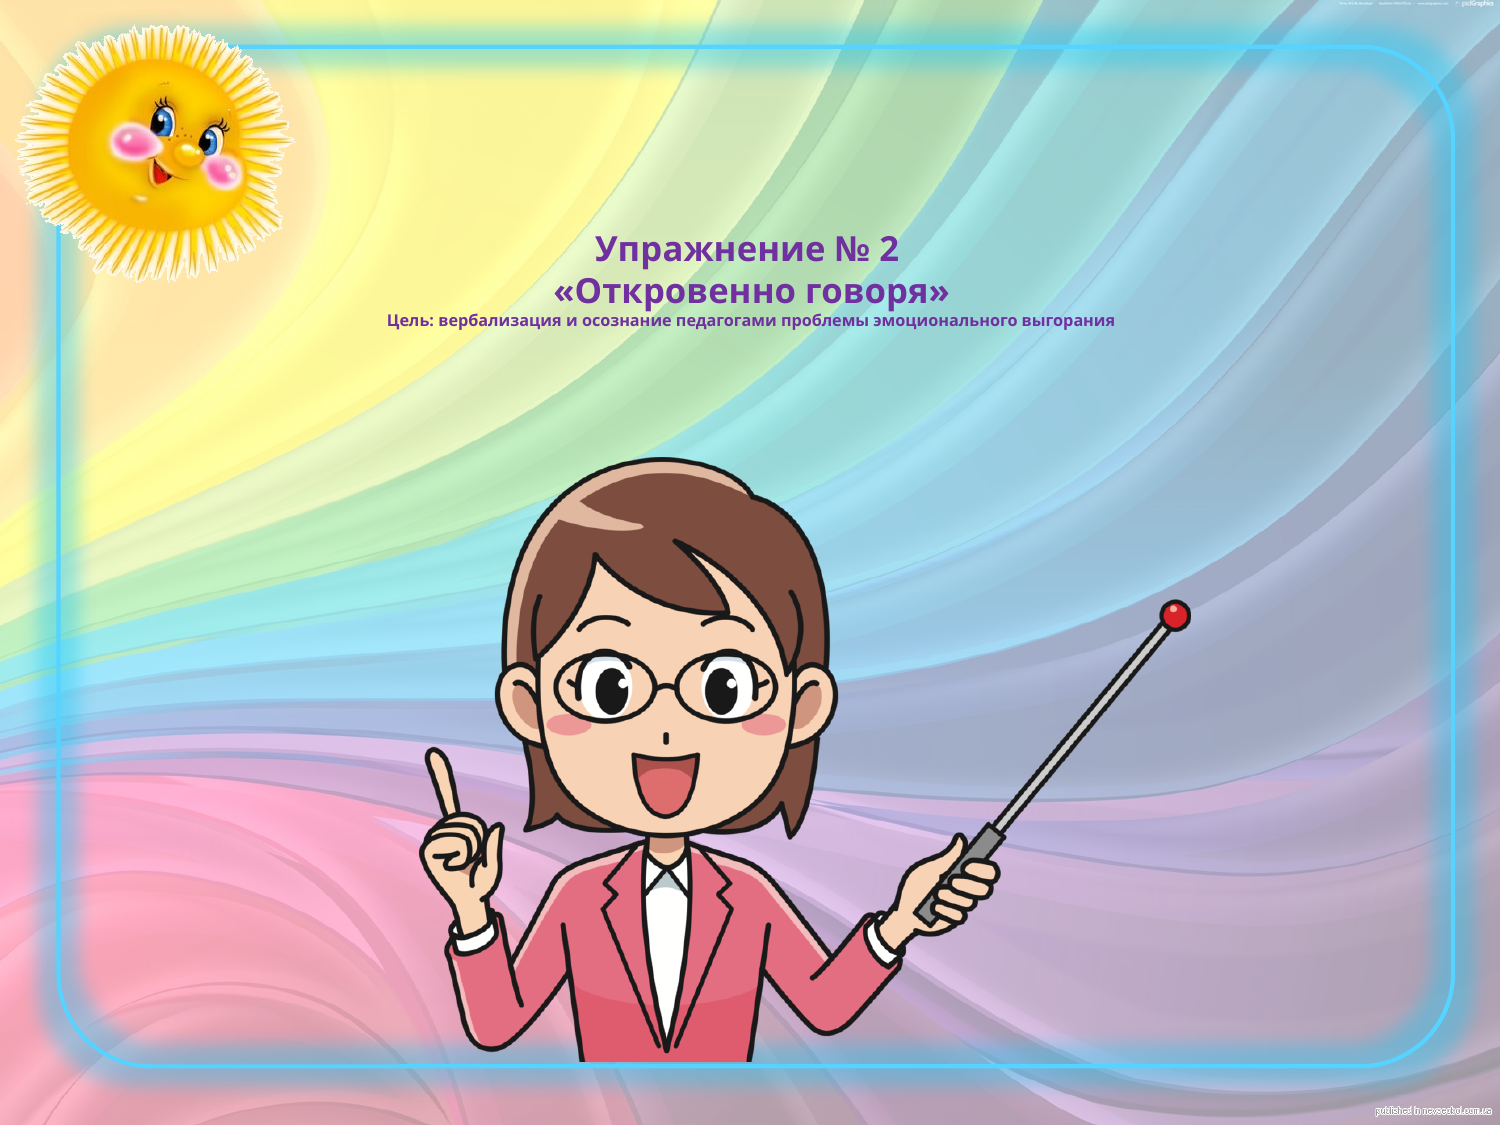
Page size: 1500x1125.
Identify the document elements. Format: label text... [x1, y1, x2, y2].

title Упражнение № 2 «Откровенно говоря» Цель: вербализация и осознание педагогами проблемы эмоционального выгорания [76, 172, 1427, 361]
picture [418, 456, 1191, 1063]
picture [11, 11, 340, 340]
